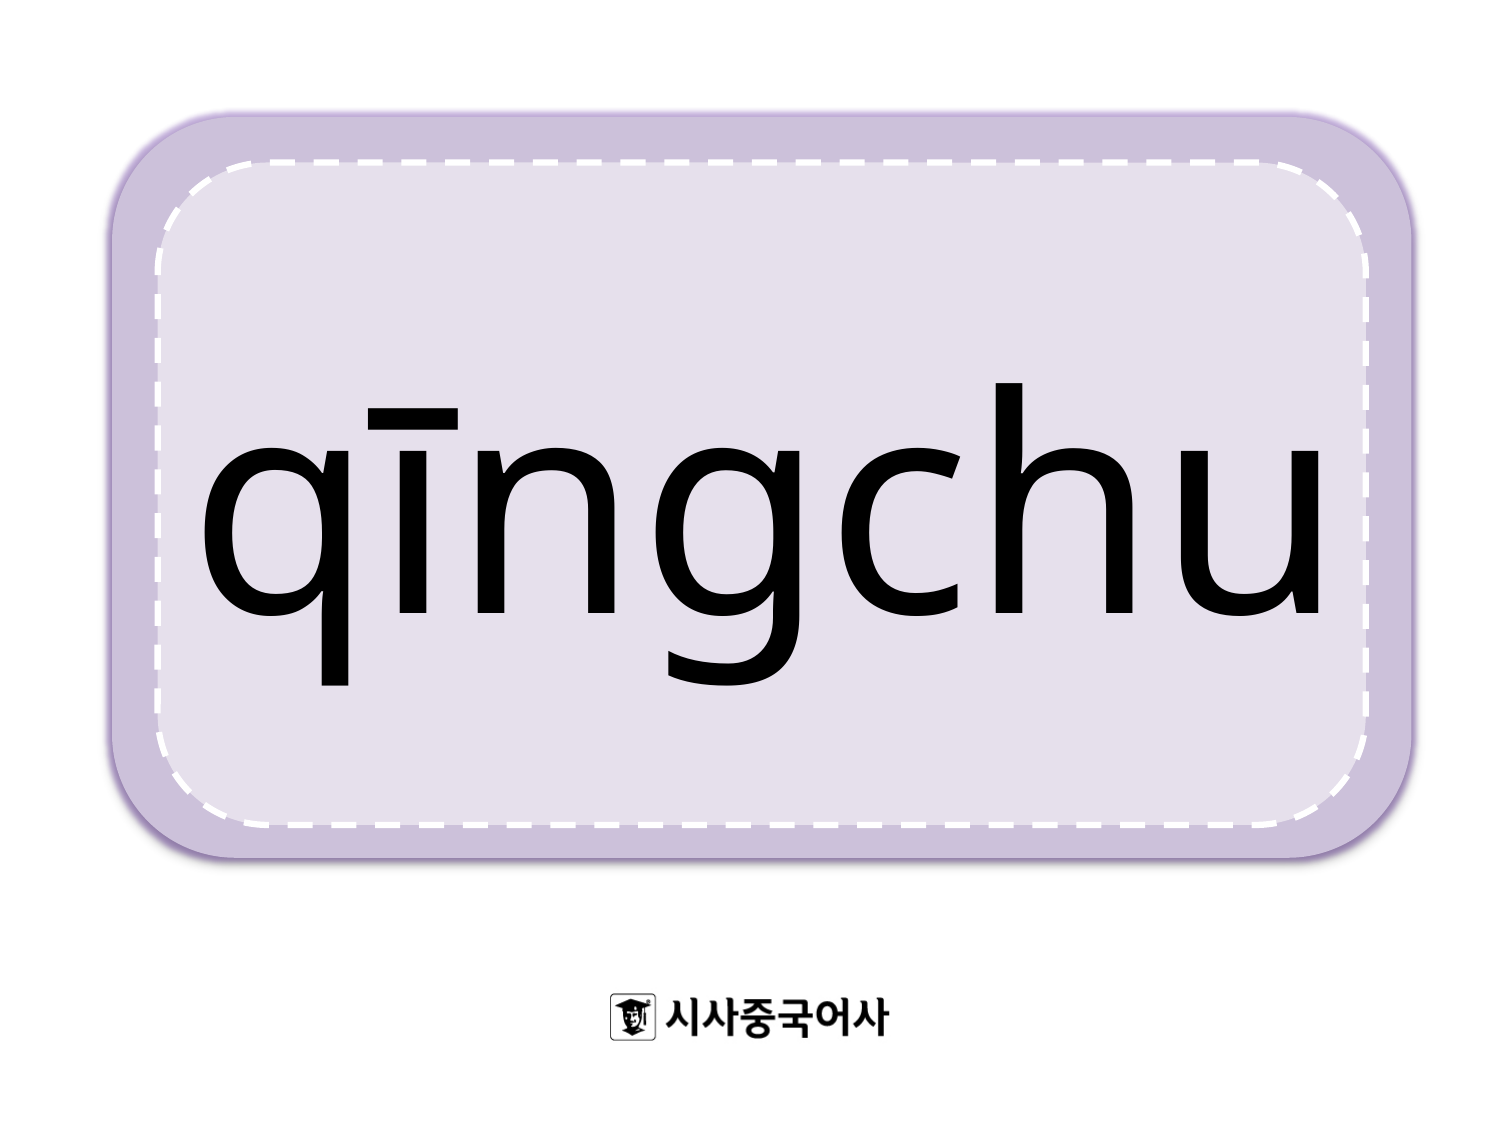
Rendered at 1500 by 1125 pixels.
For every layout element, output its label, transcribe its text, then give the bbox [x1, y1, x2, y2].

text_box qīngchu [162, 160, 1371, 824]
picture [602, 987, 898, 1047]
